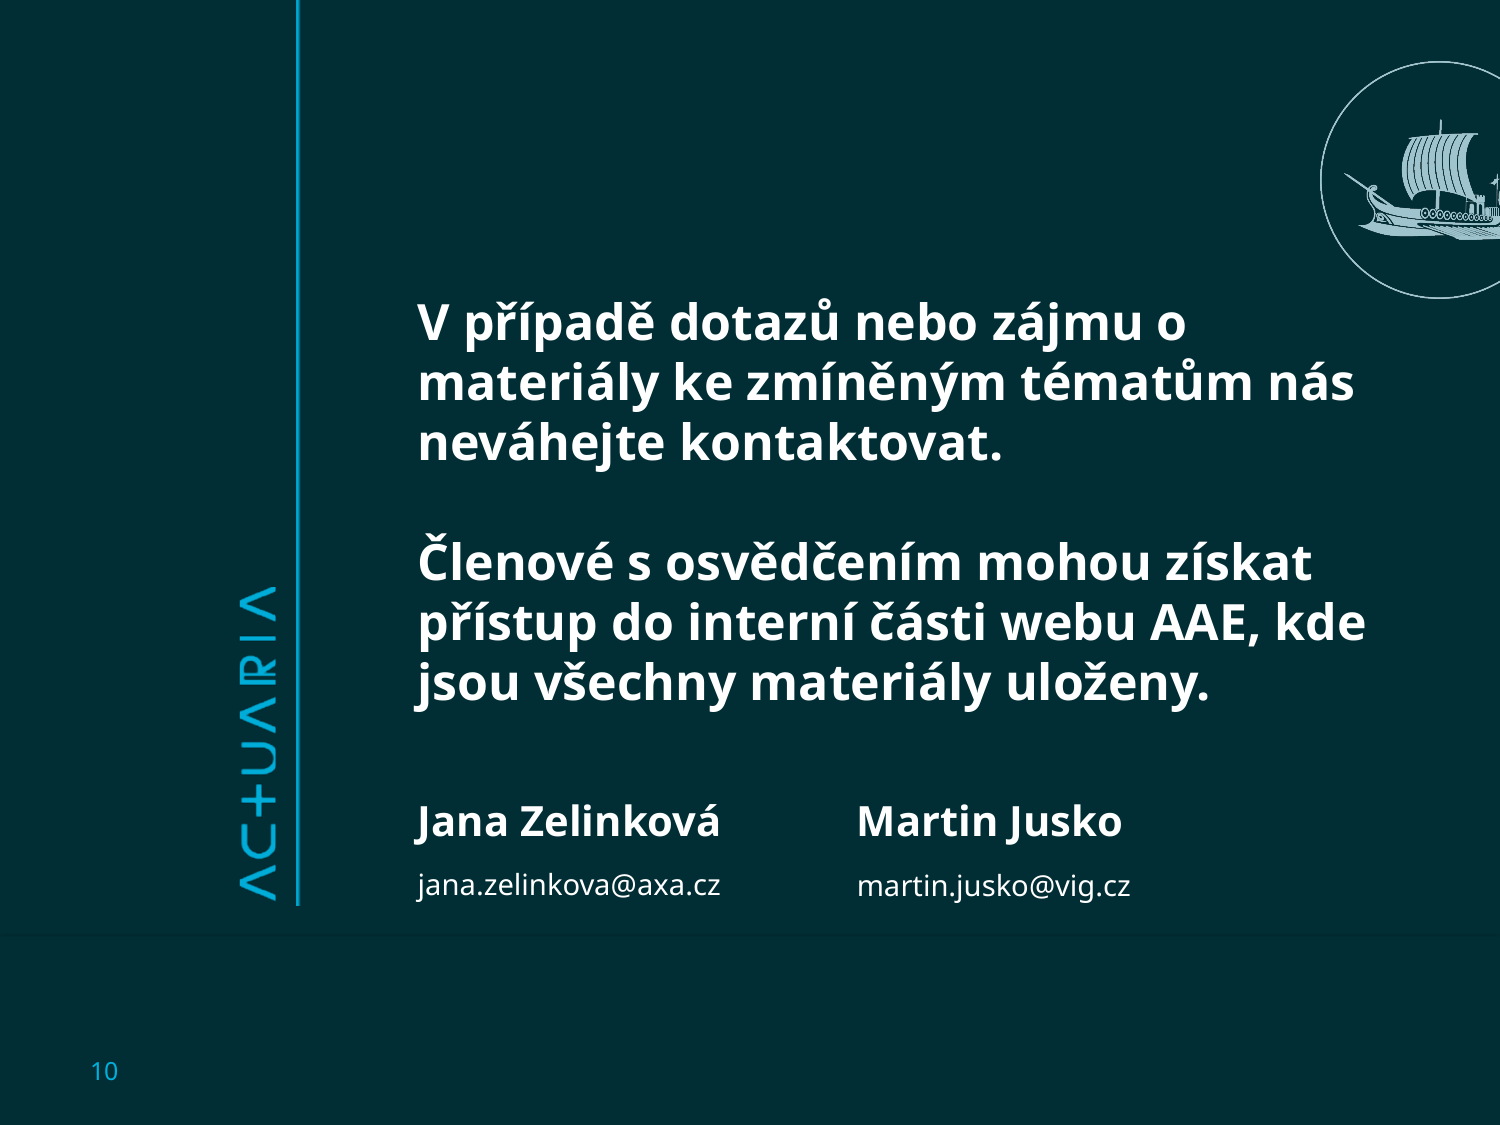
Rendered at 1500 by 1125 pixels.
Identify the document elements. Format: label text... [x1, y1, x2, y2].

list jana.zelinkova@axa.cz [402, 859, 841, 992]
slide_number 10 [75, 1042, 425, 1103]
text_box martin.jusko@vig.cz [841, 859, 1500, 992]
title Jana Zelinková [402, 759, 841, 853]
text_box V případě dotazů nebo zájmu o materiály ke zmíněným tématům nás neváhejte kontaktovat. Členové s osvědčením mohou získat přístup do interní části webu AAE, kde jsou všechny materiály uloženy. [402, 283, 1395, 753]
picture [1320, 61, 1500, 299]
text_box Martin Jusko [841, 759, 1500, 853]
